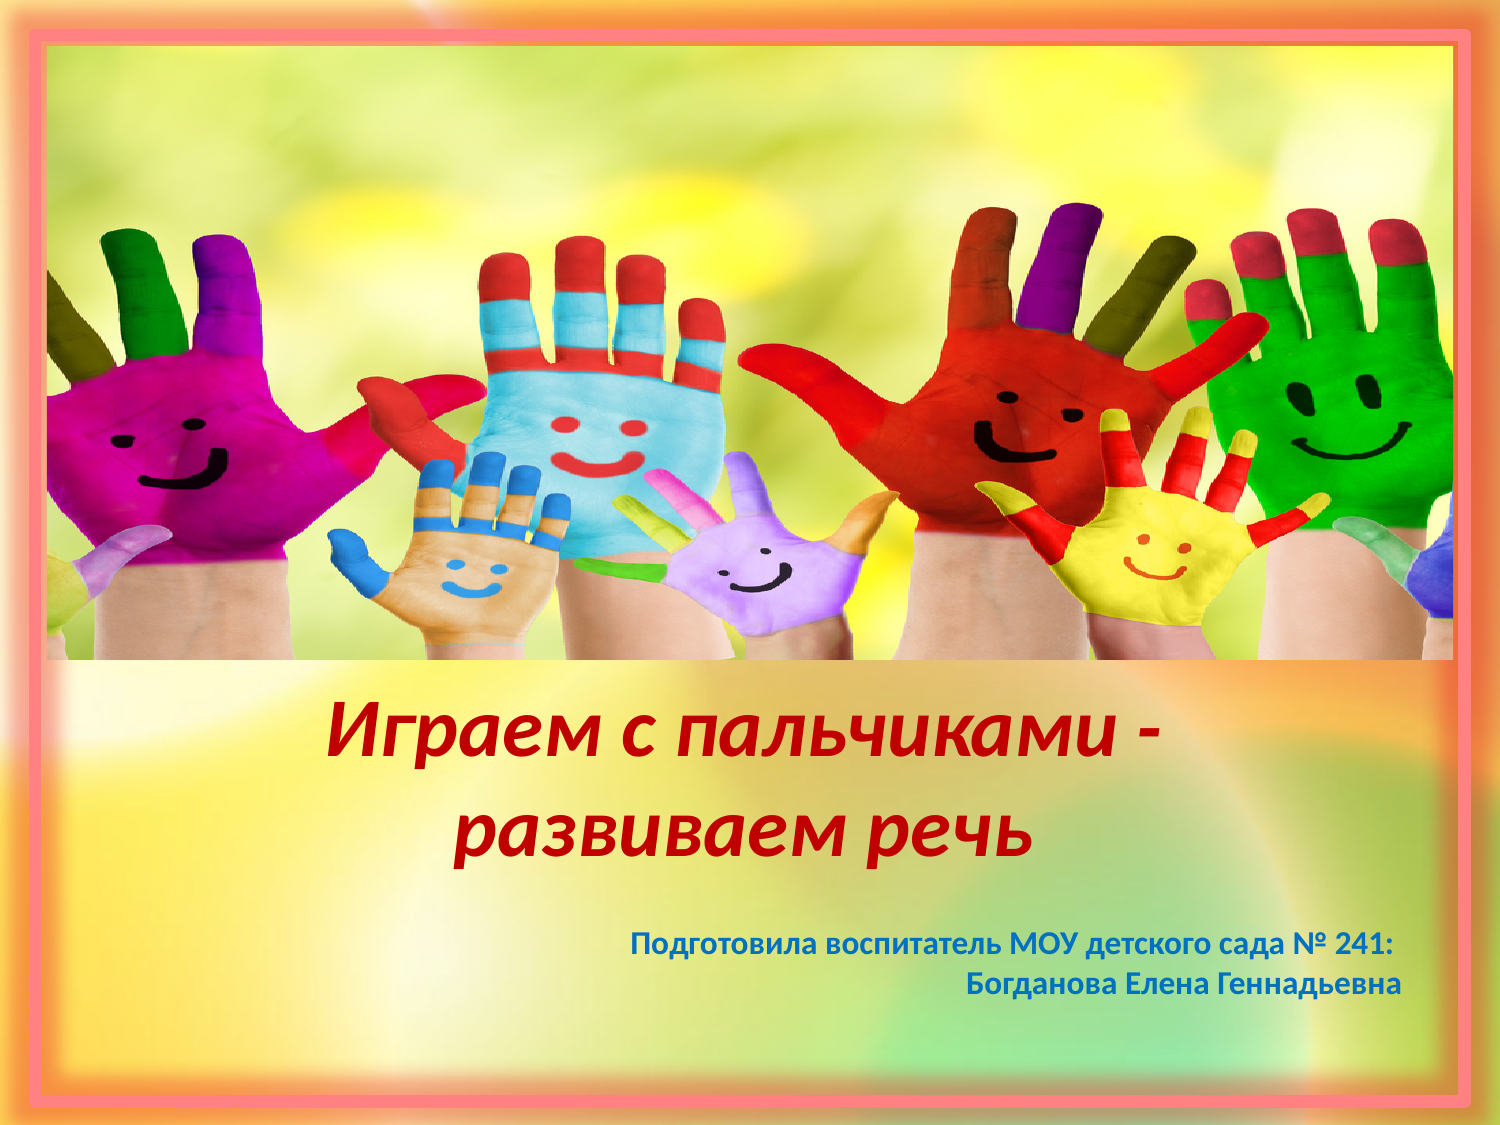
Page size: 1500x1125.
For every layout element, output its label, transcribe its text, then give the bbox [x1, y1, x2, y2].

list Подготовила воспитатель МОУ детского сада № 241: Богданова Елена Геннадьевна [609, 913, 1419, 1091]
title Играем с пальчиками - развиваем речь [293, 787, 1195, 881]
picture [46, 46, 1454, 660]
